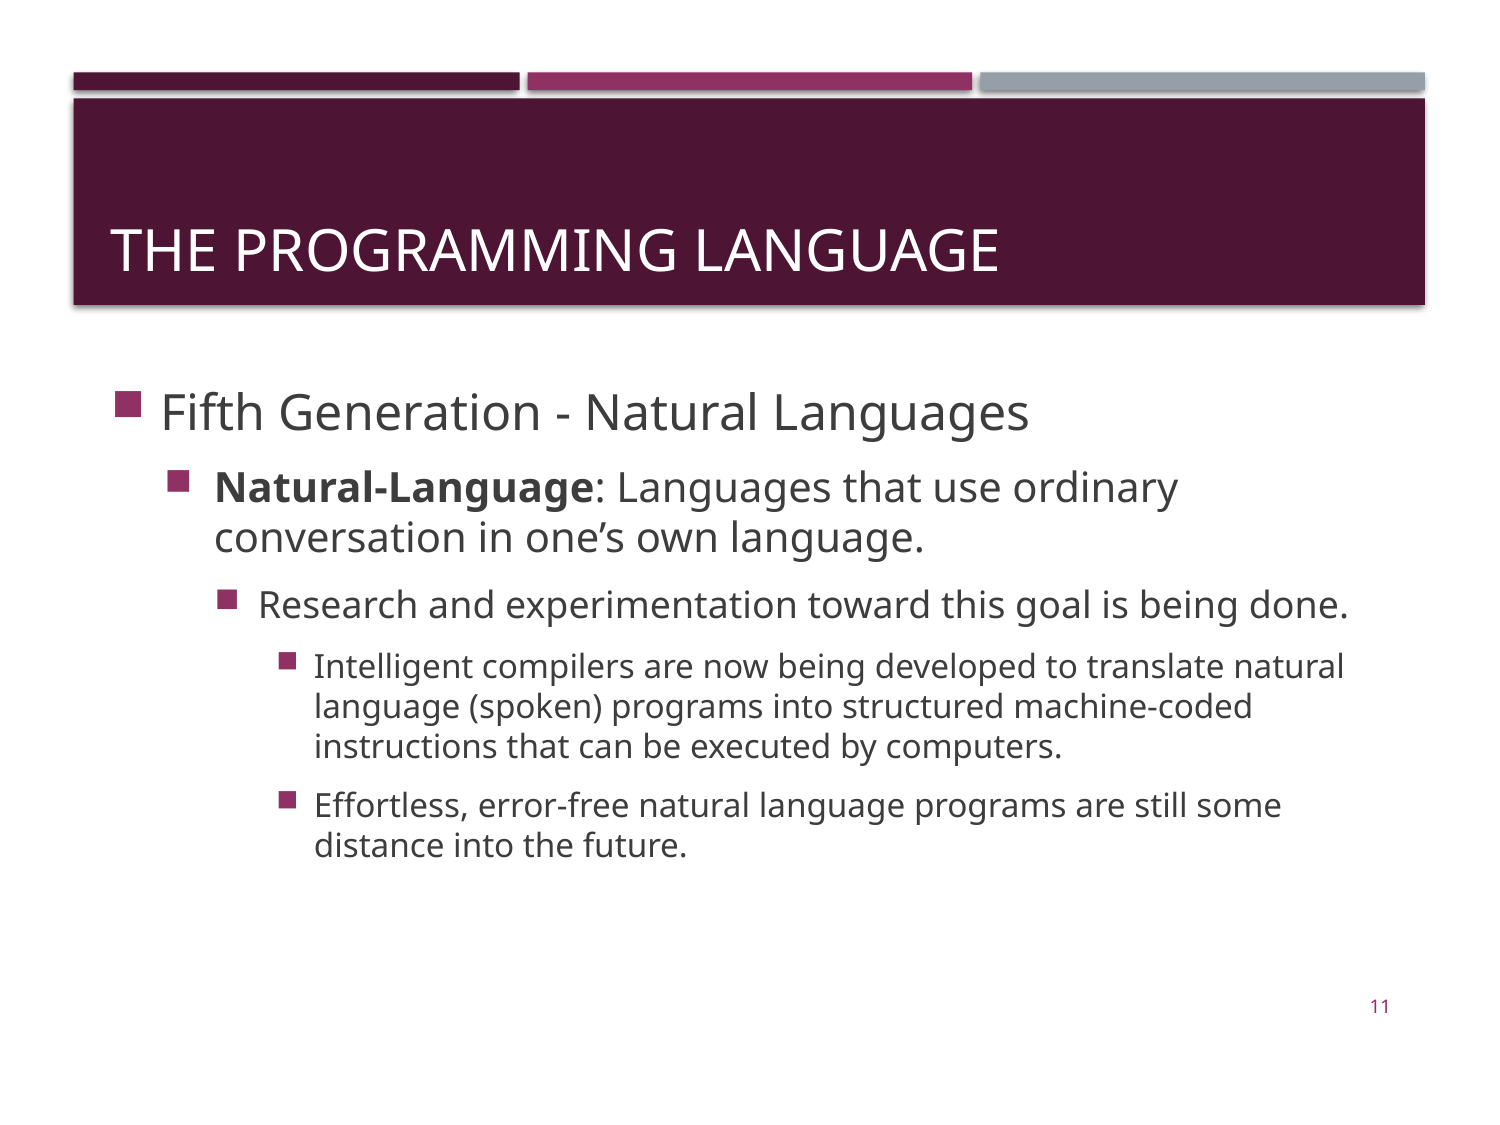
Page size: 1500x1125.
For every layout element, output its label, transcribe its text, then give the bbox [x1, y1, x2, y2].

slide_number 11 [1279, 977, 1406, 1037]
list Fifth Generation - Natural Languages Natural-Language: Languages that use ordinary conversation in one’s own language. Research and experimentation toward this goal is being done. Intelligent compilers are now being developed to translate natural language (spoken) programs into structured machine-coded instructions that can be executed by computers. Effortless, error-free natural language programs are still some distance into the future. [95, 365, 1406, 962]
title The Programming Language [95, 112, 1406, 291]
